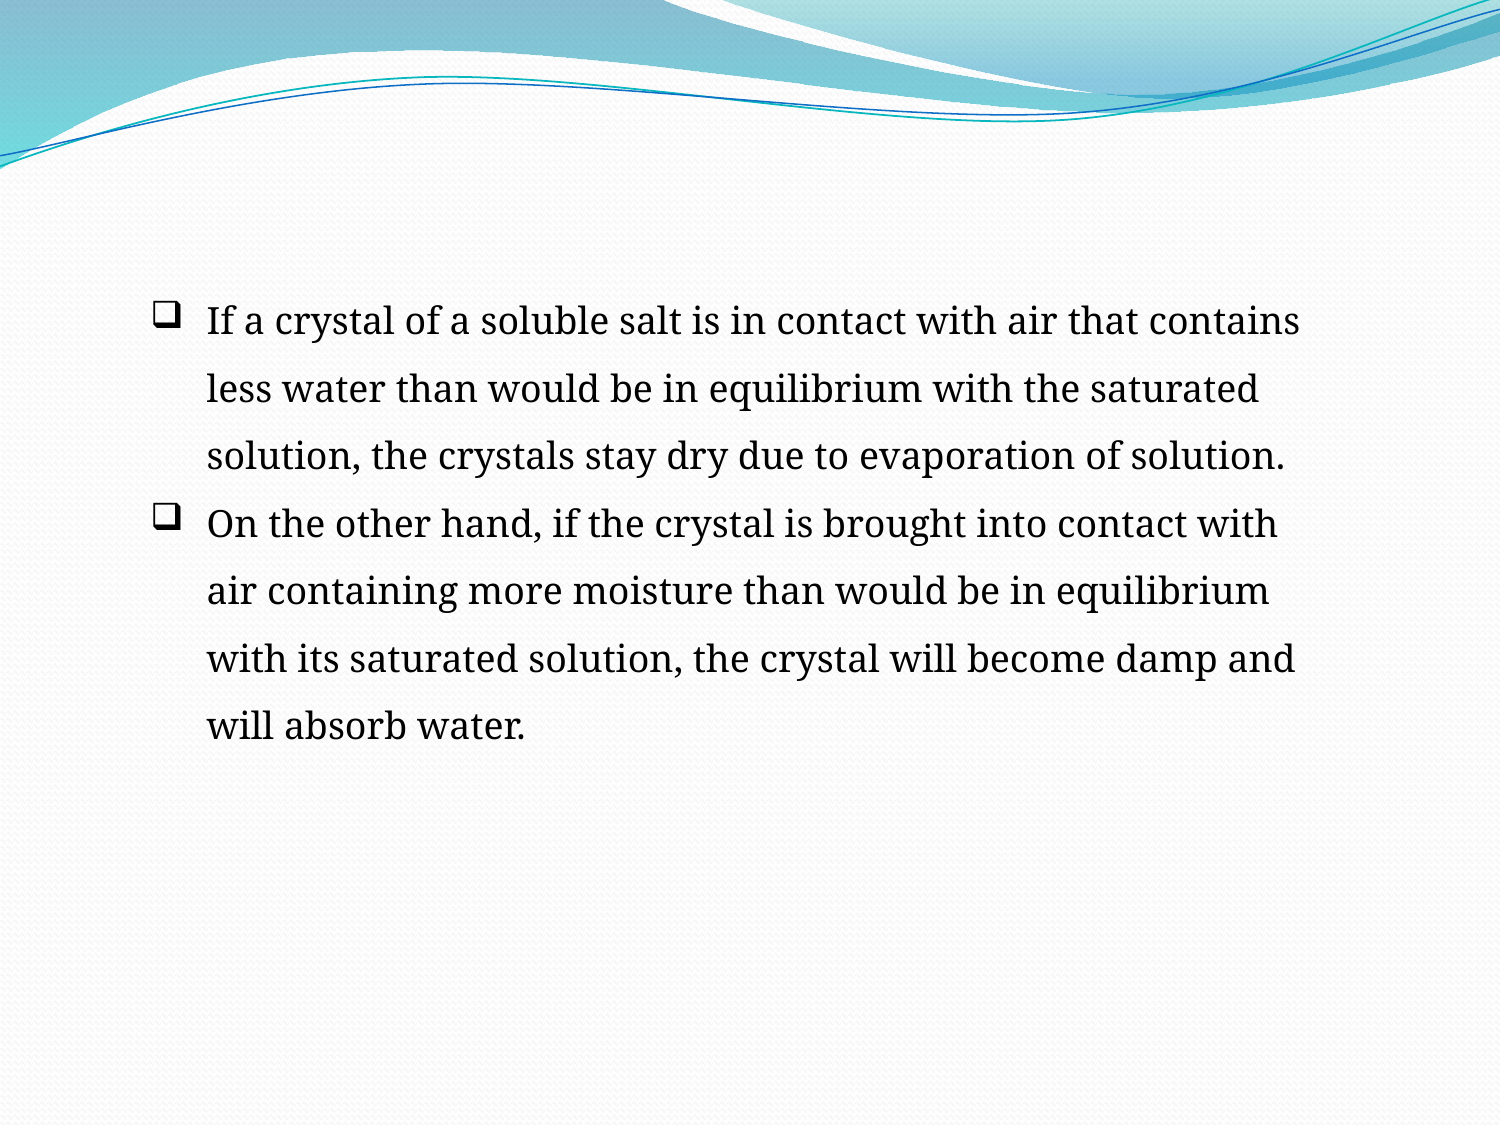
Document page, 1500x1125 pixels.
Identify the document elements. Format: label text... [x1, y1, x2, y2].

text_box If a crystal of a soluble salt is in contact with air that contains less water than would be in equilibrium with the saturated solution, the crystals stay dry due to evaporation of solution. On the other hand, if the crystal is brought into contact with air containing more moisture than would be in equilibrium with its saturated solution, the crystal will become damp and will absorb water. [135, 267, 1341, 800]
